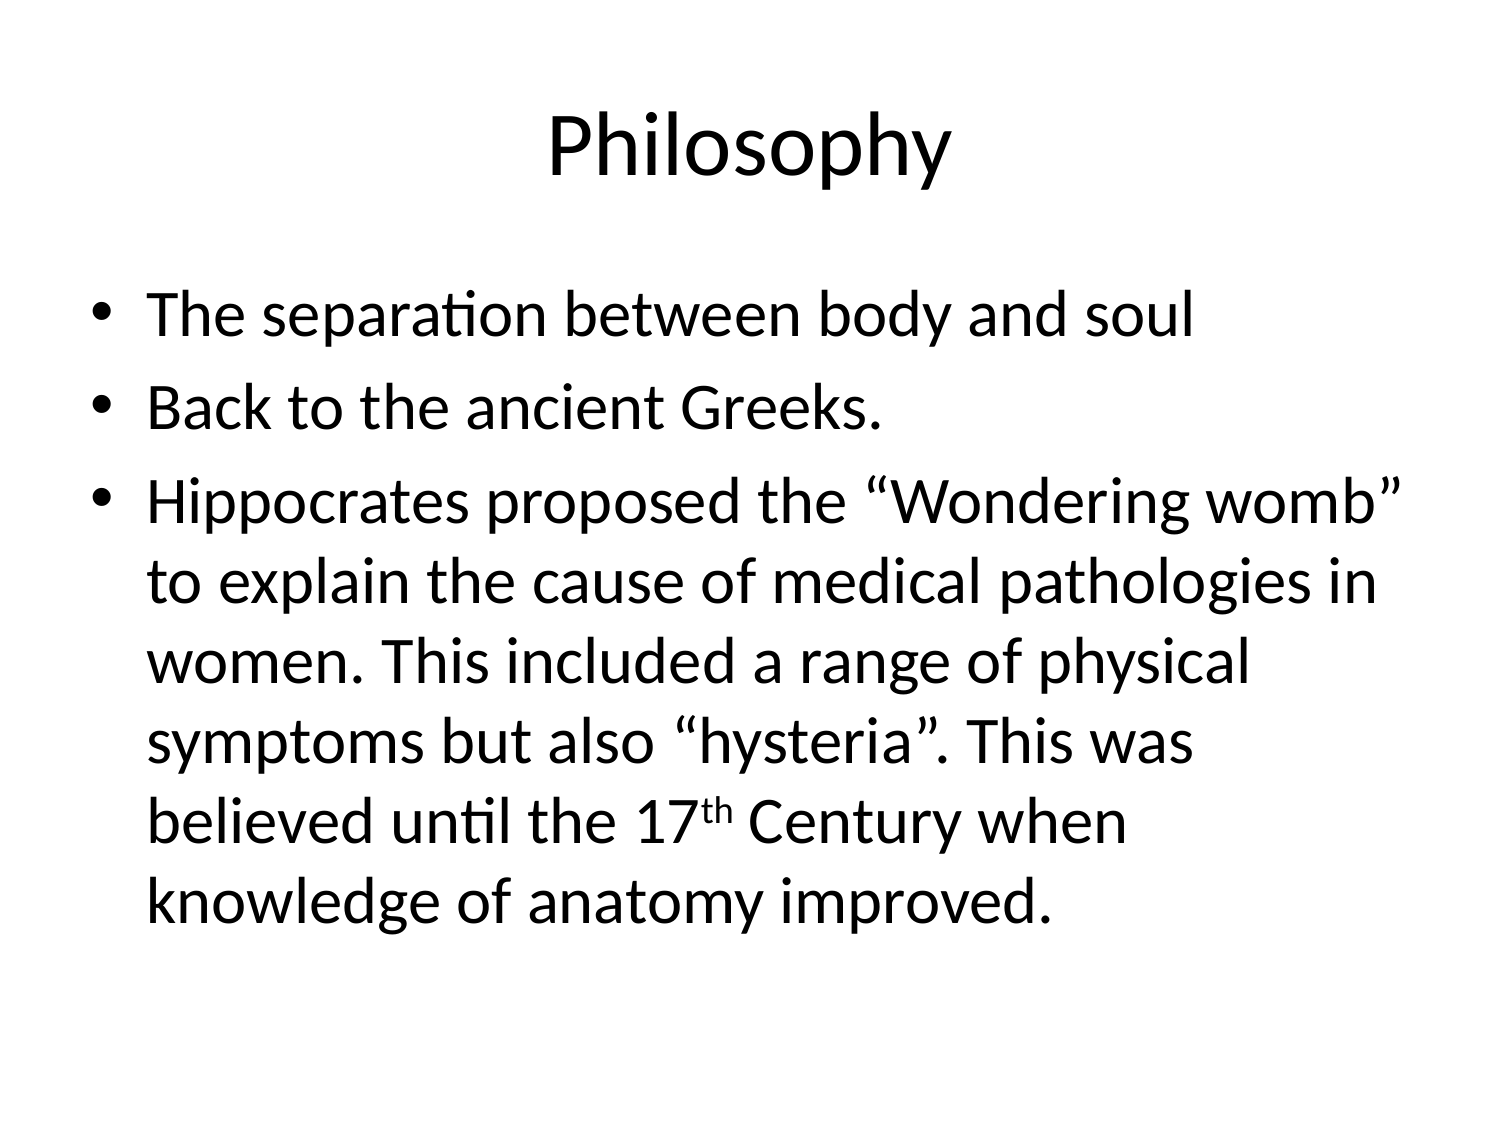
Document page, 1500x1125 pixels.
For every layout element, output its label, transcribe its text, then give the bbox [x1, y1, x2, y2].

title Philosophy [75, 45, 1425, 233]
list The separation between body and soul Back to the ancient Greeks. Hippocrates proposed the “Wondering womb” to explain the cause of medical pathologies in women. This included a range of physical symptoms but also “hysteria”. This was believed until the 17th Century when knowledge of anatomy improved. [75, 262, 1425, 1005]
